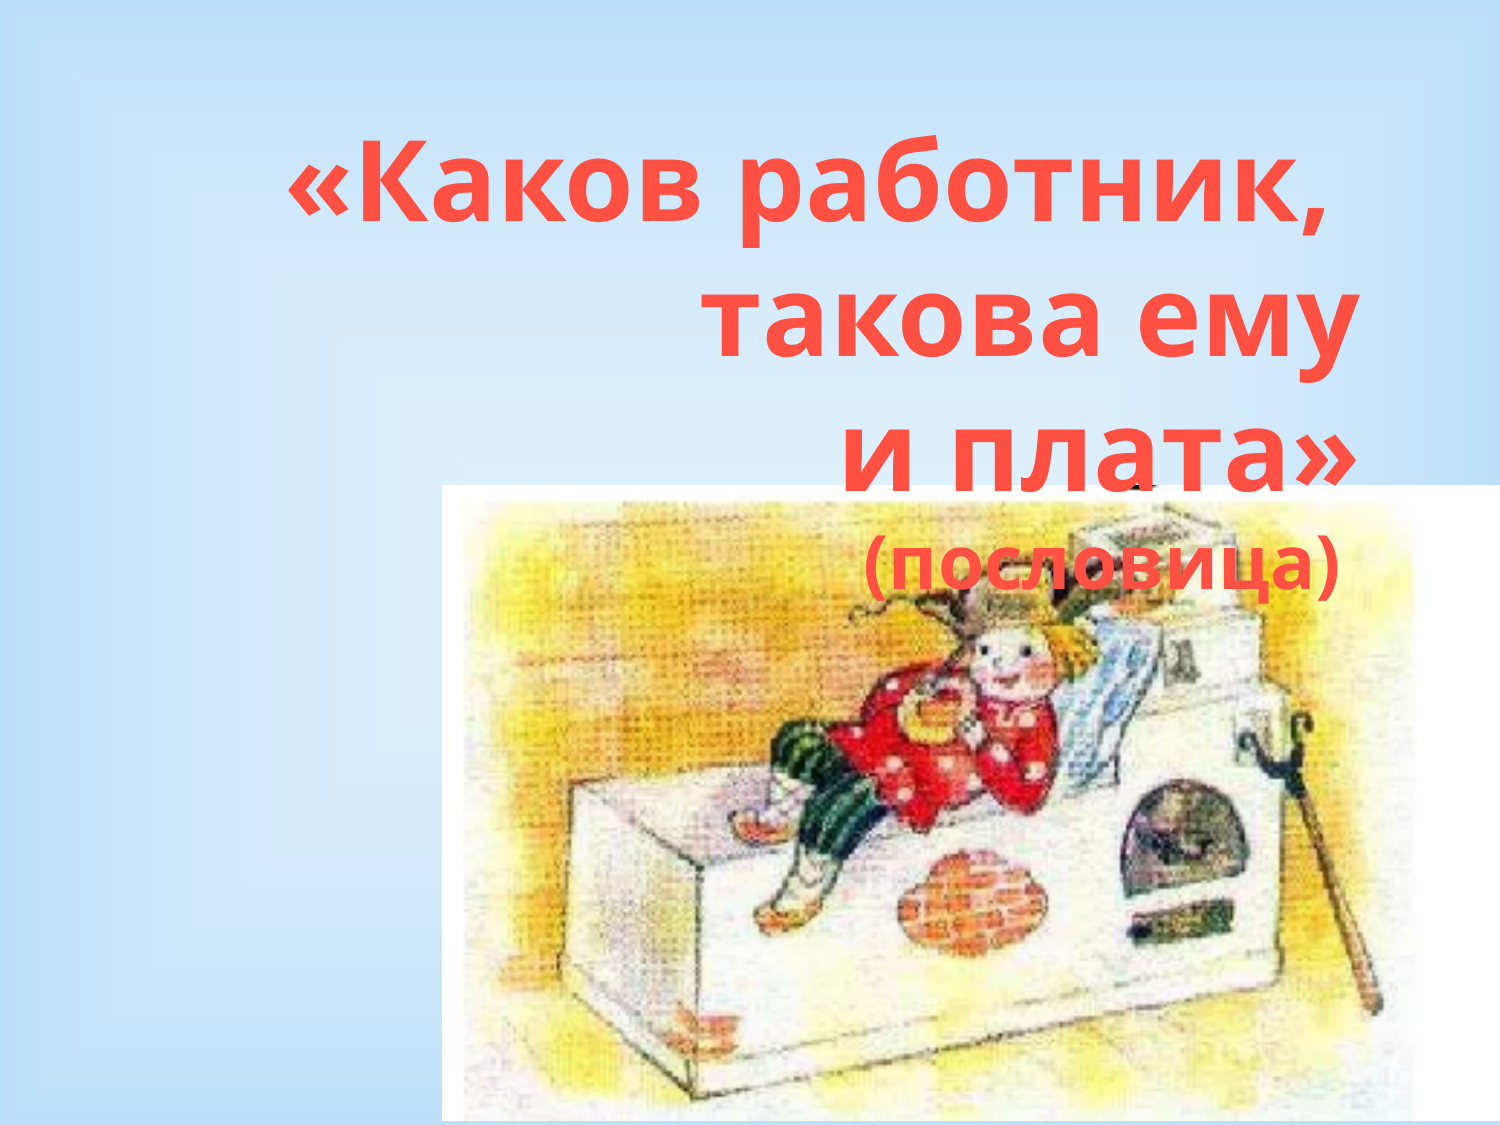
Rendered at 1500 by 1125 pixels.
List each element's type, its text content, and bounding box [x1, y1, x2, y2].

text_box «Каков работник, такова ему и плата» (пословица) [147, 101, 1376, 612]
picture [442, 484, 1500, 1122]
